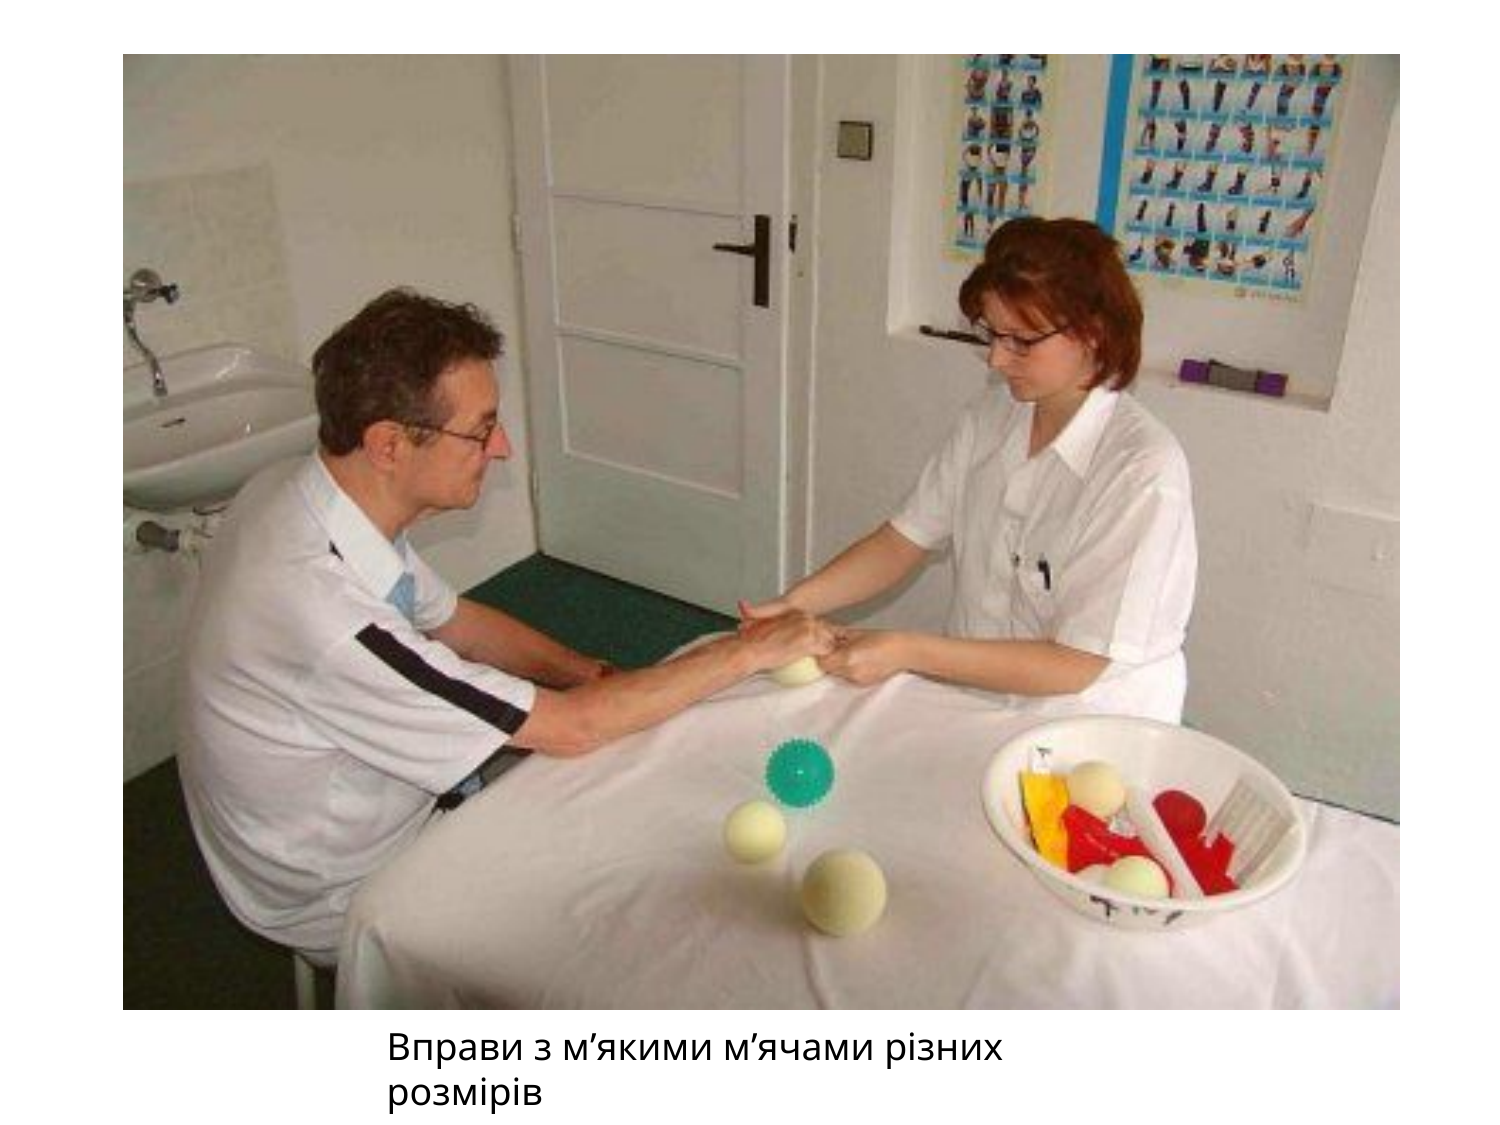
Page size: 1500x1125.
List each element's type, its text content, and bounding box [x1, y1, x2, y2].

picture [123, 54, 1400, 1010]
text_box Вправи з м’якими м’ячами різних розмірів [371, 1019, 1094, 1121]
